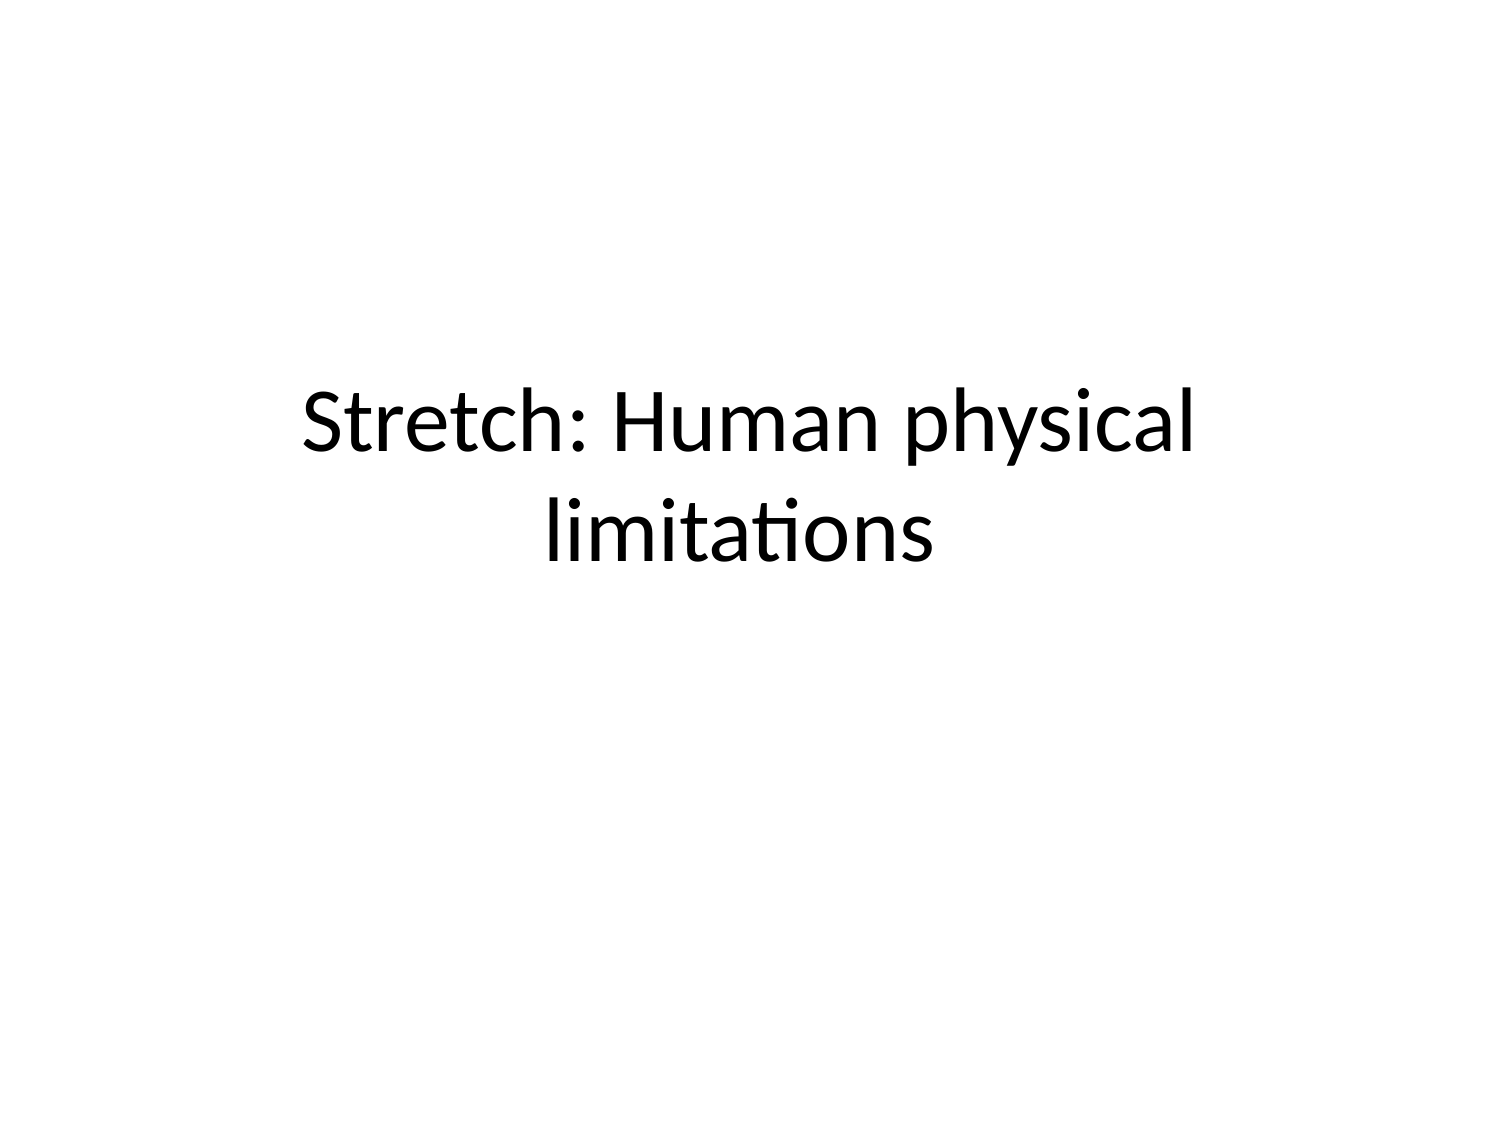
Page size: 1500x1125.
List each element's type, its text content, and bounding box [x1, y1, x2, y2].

title Stretch: Human physical limitations [112, 349, 1388, 591]
